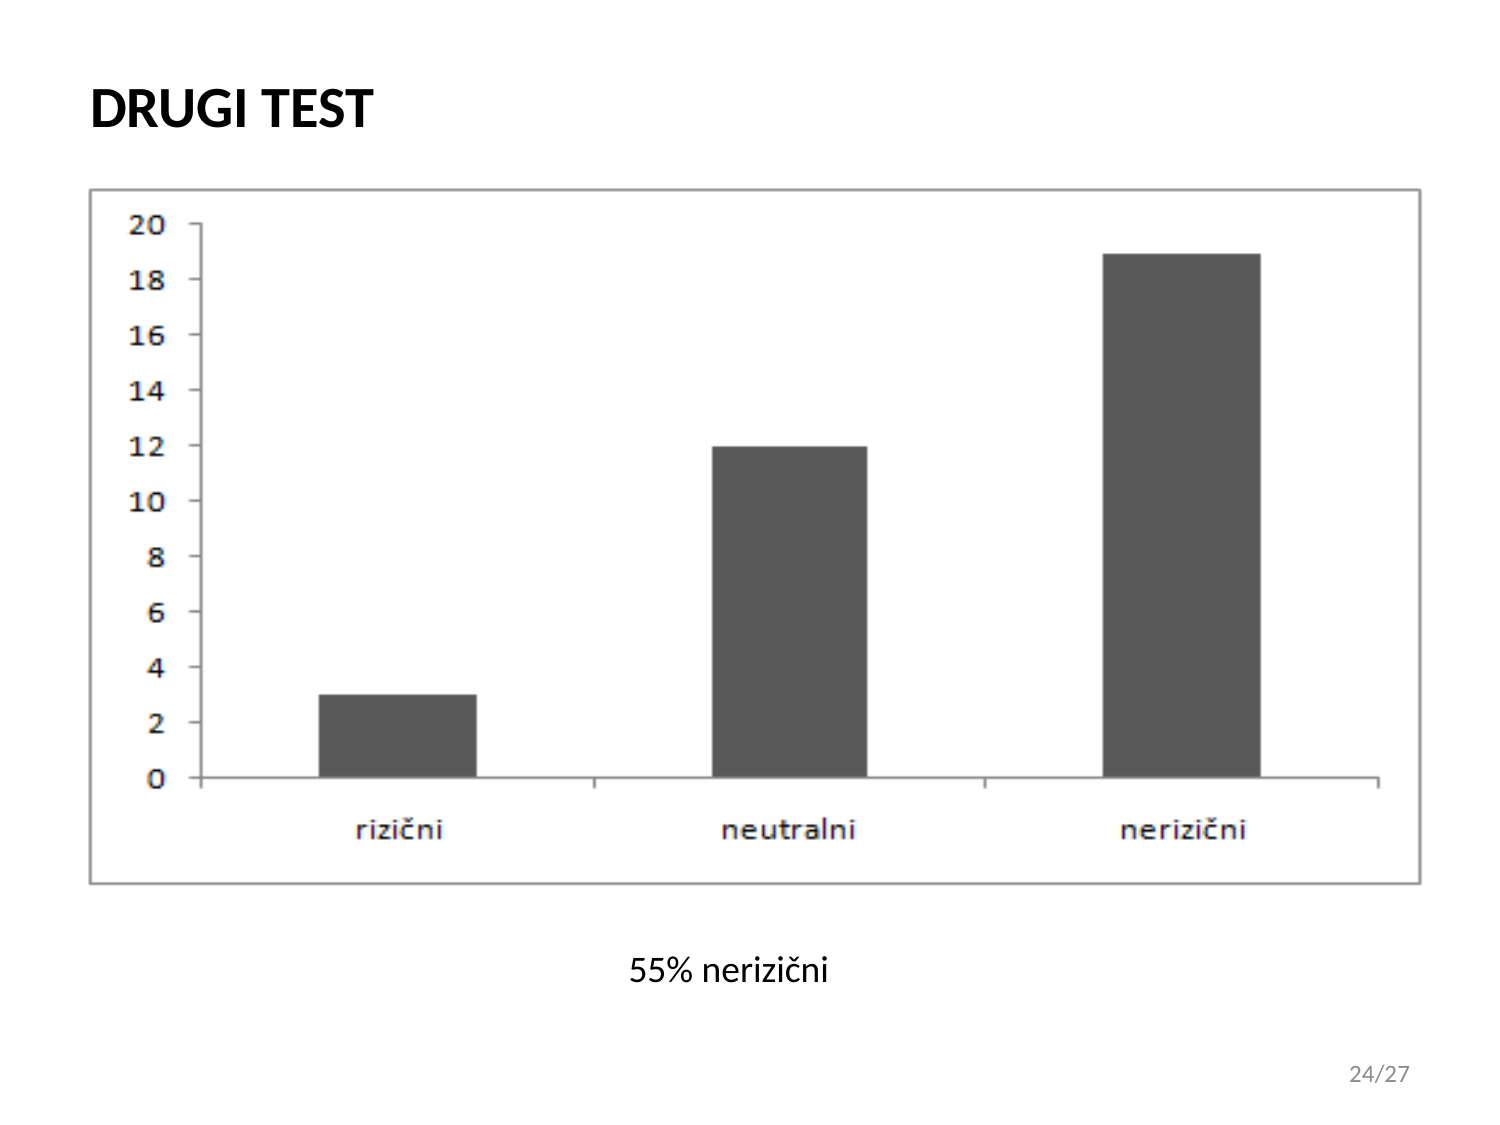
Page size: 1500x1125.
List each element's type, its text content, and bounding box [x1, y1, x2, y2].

title DRUGI TEST [75, 45, 1425, 163]
slide_number 24/27 [1074, 1042, 1425, 1103]
picture [87, 187, 1426, 888]
text_box 55% nerizični [613, 937, 844, 998]
